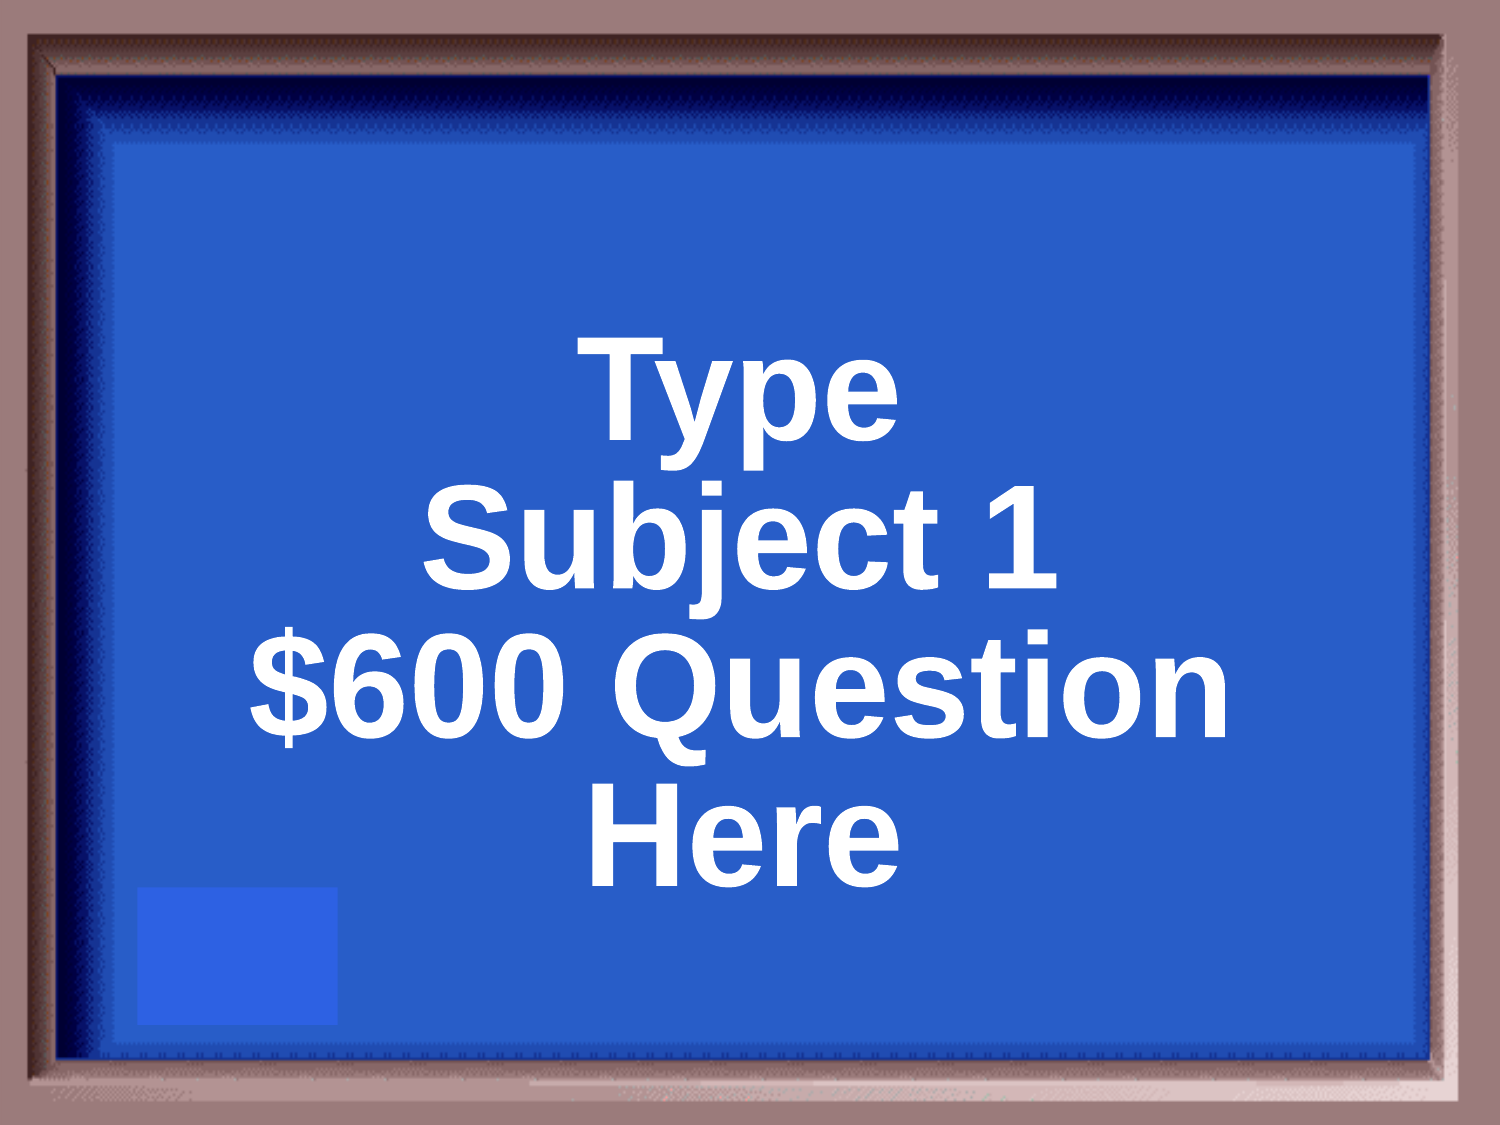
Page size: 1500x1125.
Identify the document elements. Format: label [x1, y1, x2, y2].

text_box [137, 887, 338, 1025]
picture [0, 0, 1500, 1125]
